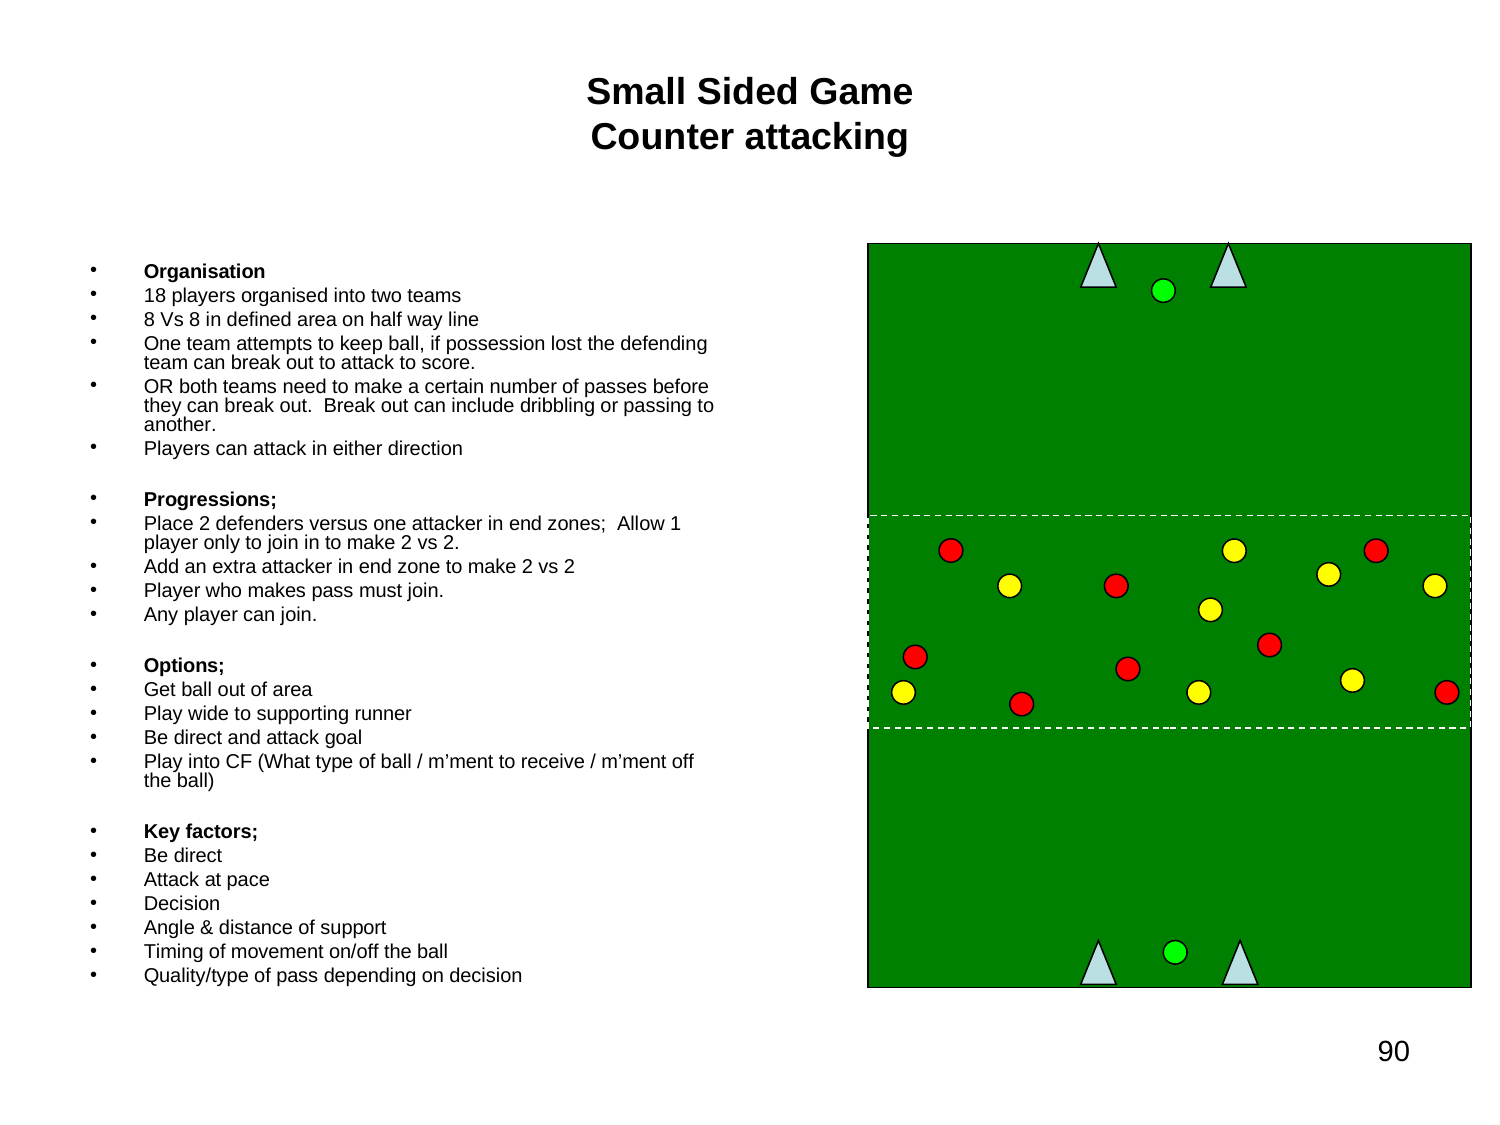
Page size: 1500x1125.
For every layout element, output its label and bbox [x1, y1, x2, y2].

title [75, 0, 1425, 183]
text_box [868, 243, 1471, 988]
list [75, 255, 738, 998]
text_box [1074, 1024, 1425, 1103]
